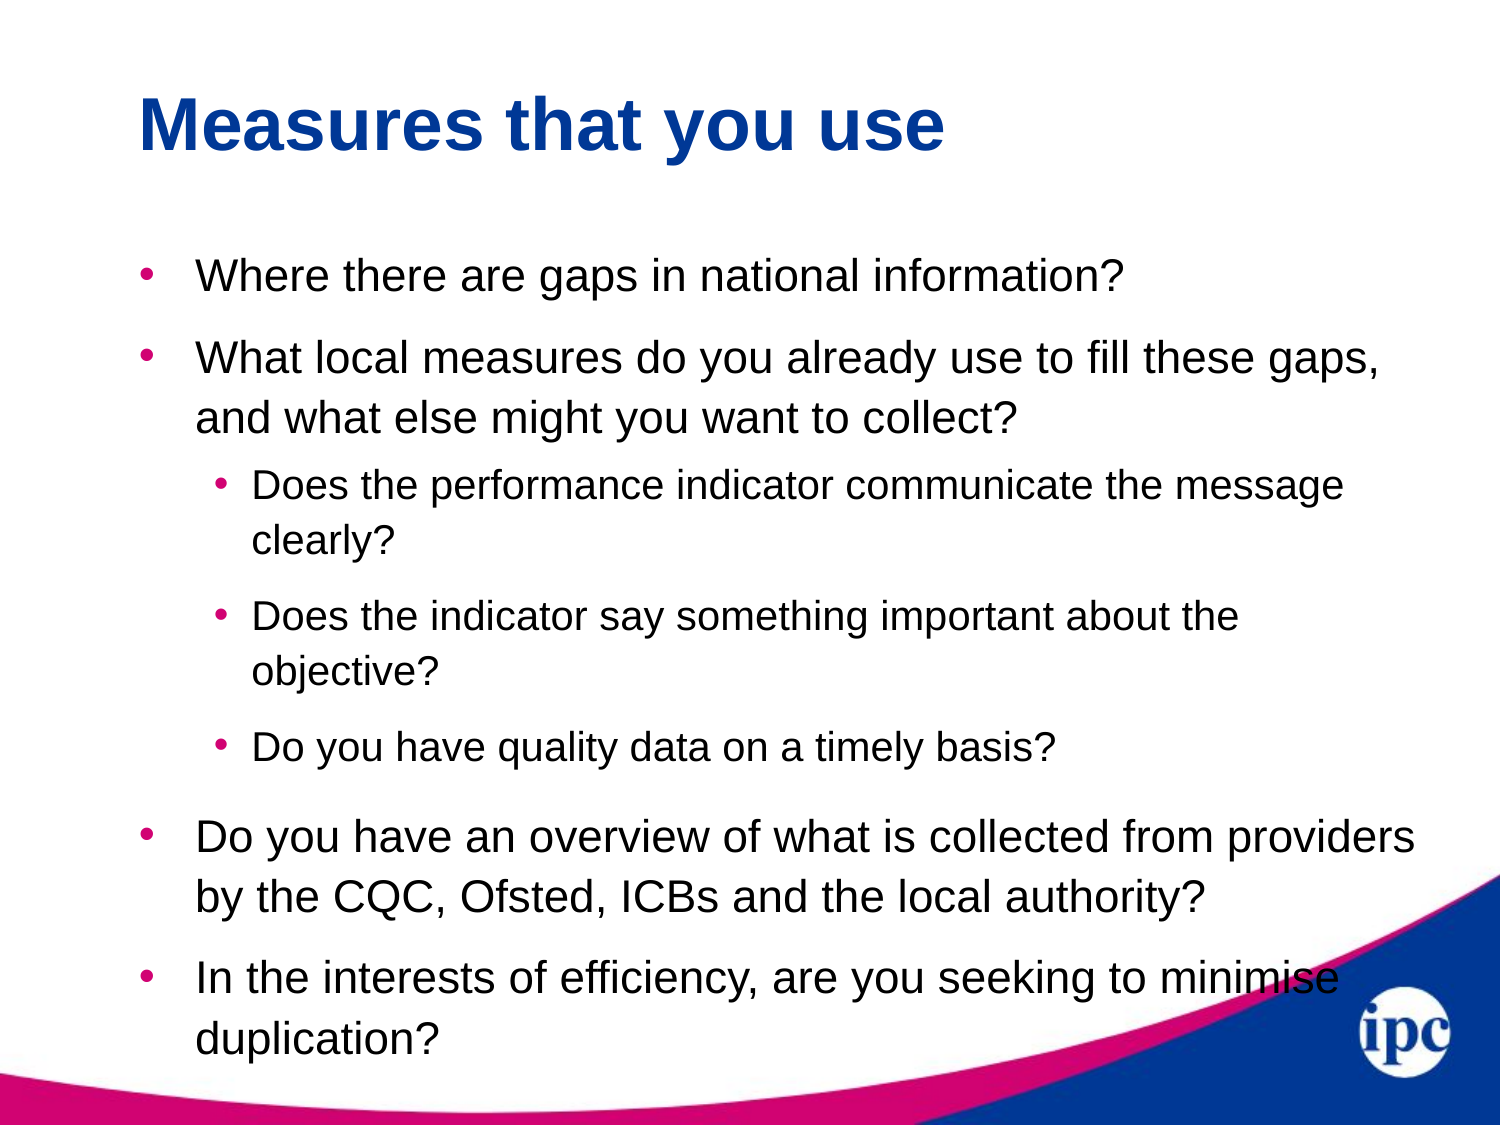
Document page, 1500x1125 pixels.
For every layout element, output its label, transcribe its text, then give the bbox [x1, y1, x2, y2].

title Measures that you use [123, 78, 1376, 176]
picture [0, 0, 1500, 1125]
list Where there are gaps in national information? What local measures do you already use to fill these gaps, and what else might you want to collect? Does the performance indicator communicate the message clearly? Does the indicator say something important about the objective? Do you have quality data on a timely basis? Do you have an overview of what is collected from providers by the CQC, Ofsted, ICBs and the local authority? In the interests of efficiency, are you seeking to minimise duplication? [123, 232, 1452, 856]
